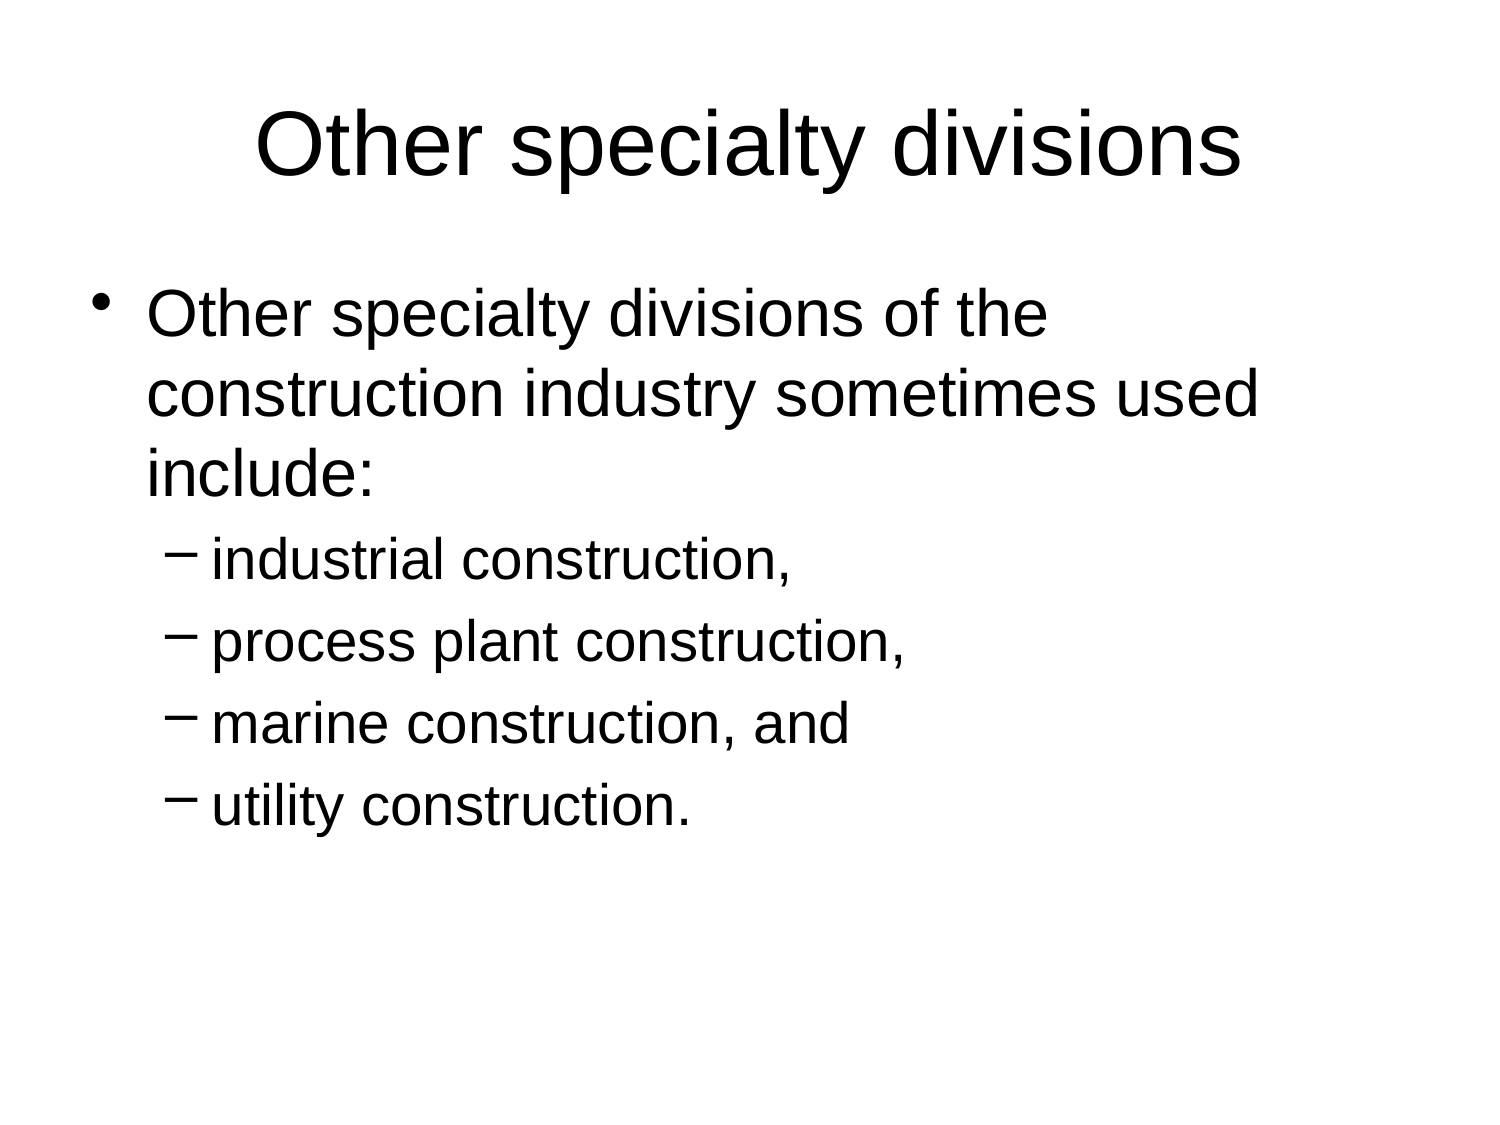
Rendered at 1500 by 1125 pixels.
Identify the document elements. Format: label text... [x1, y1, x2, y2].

list Other specialty divisions of the construction industry sometimes used include: industrial construction, process plant construction, marine construction, and utility construction. [74, 262, 1426, 1006]
title Other specialty divisions [74, 44, 1426, 233]
